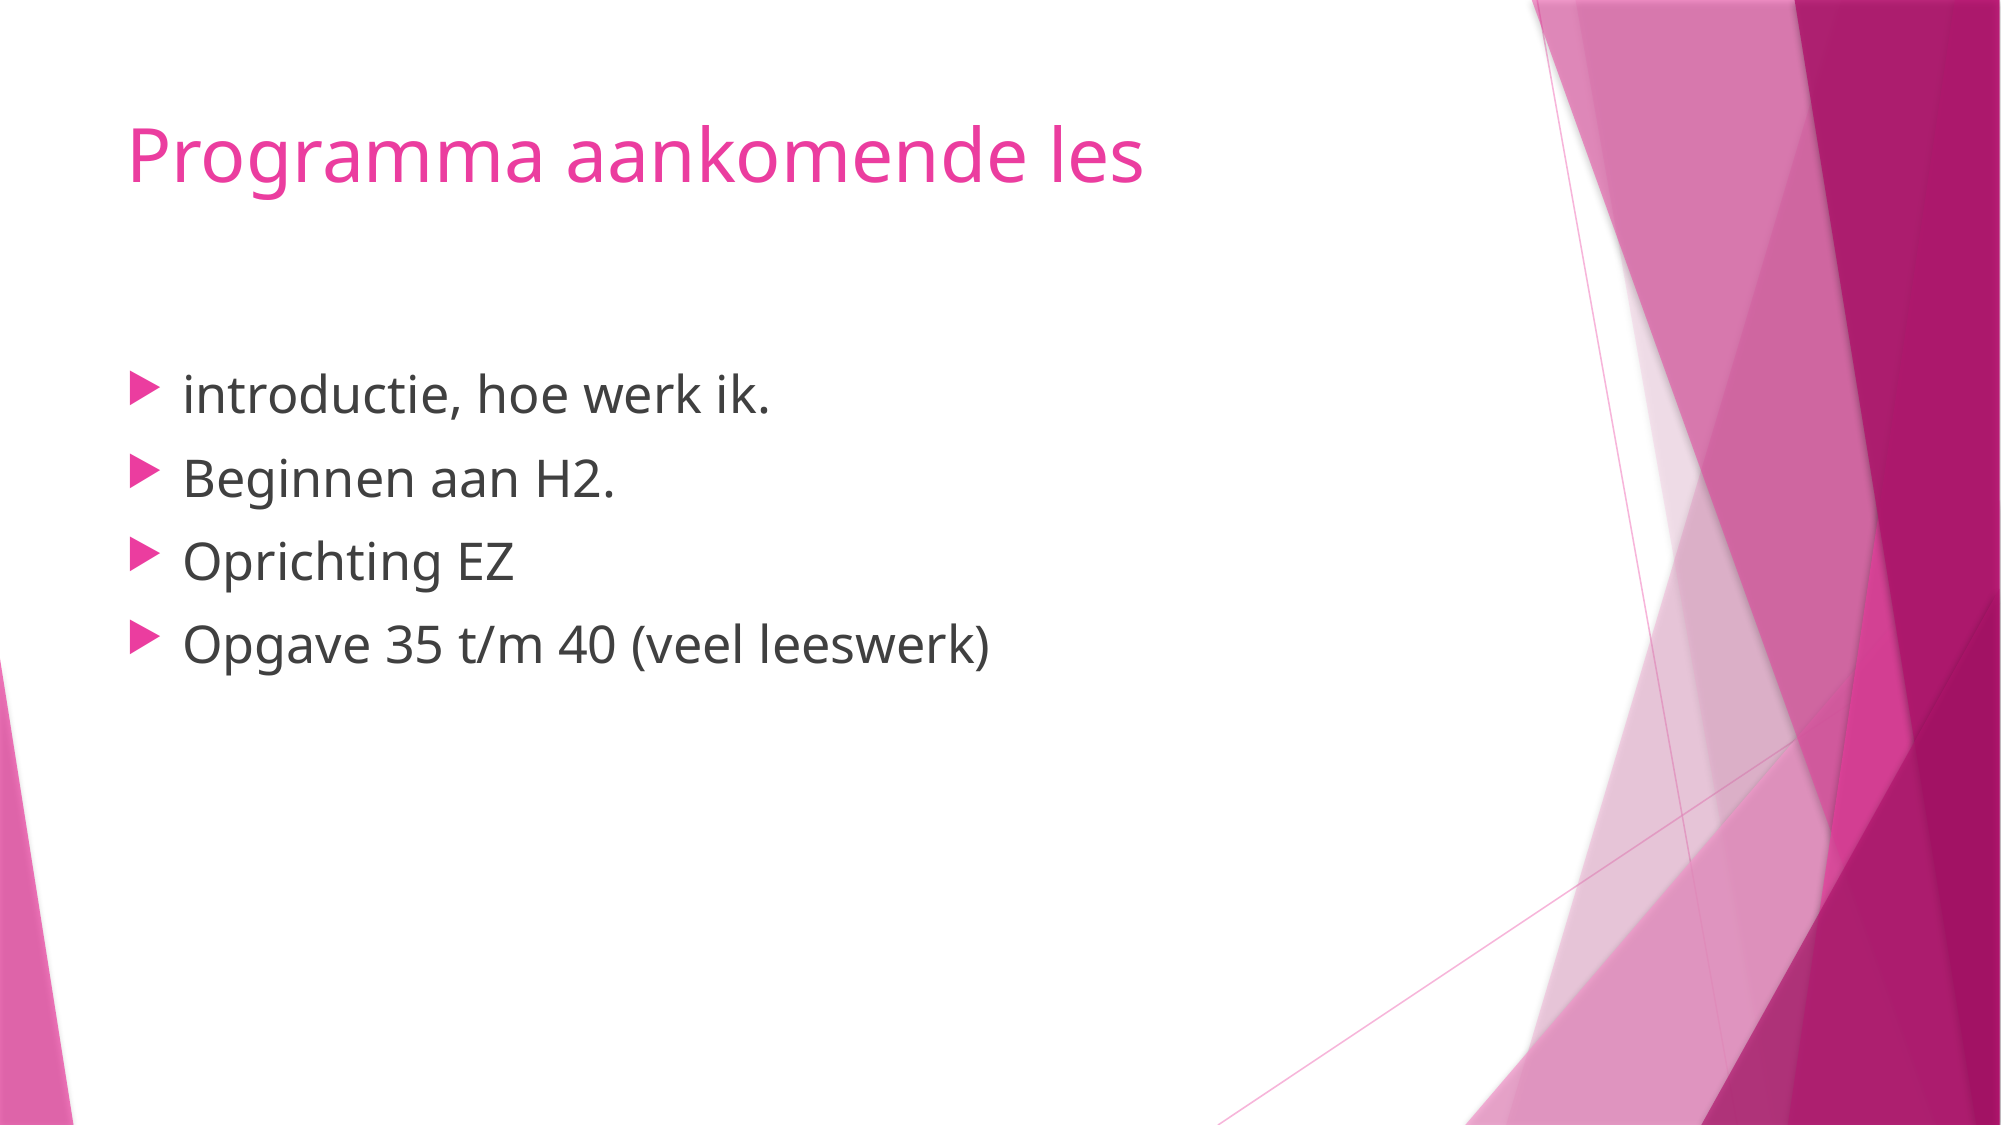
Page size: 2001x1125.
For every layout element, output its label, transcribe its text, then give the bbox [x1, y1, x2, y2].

list introductie, hoe werk ik. Beginnen aan H2. Oprichting EZ Opgave 35 t/m 40 (veel leeswerk) [111, 354, 1522, 992]
title Programma aankomende les [111, 99, 1522, 317]
